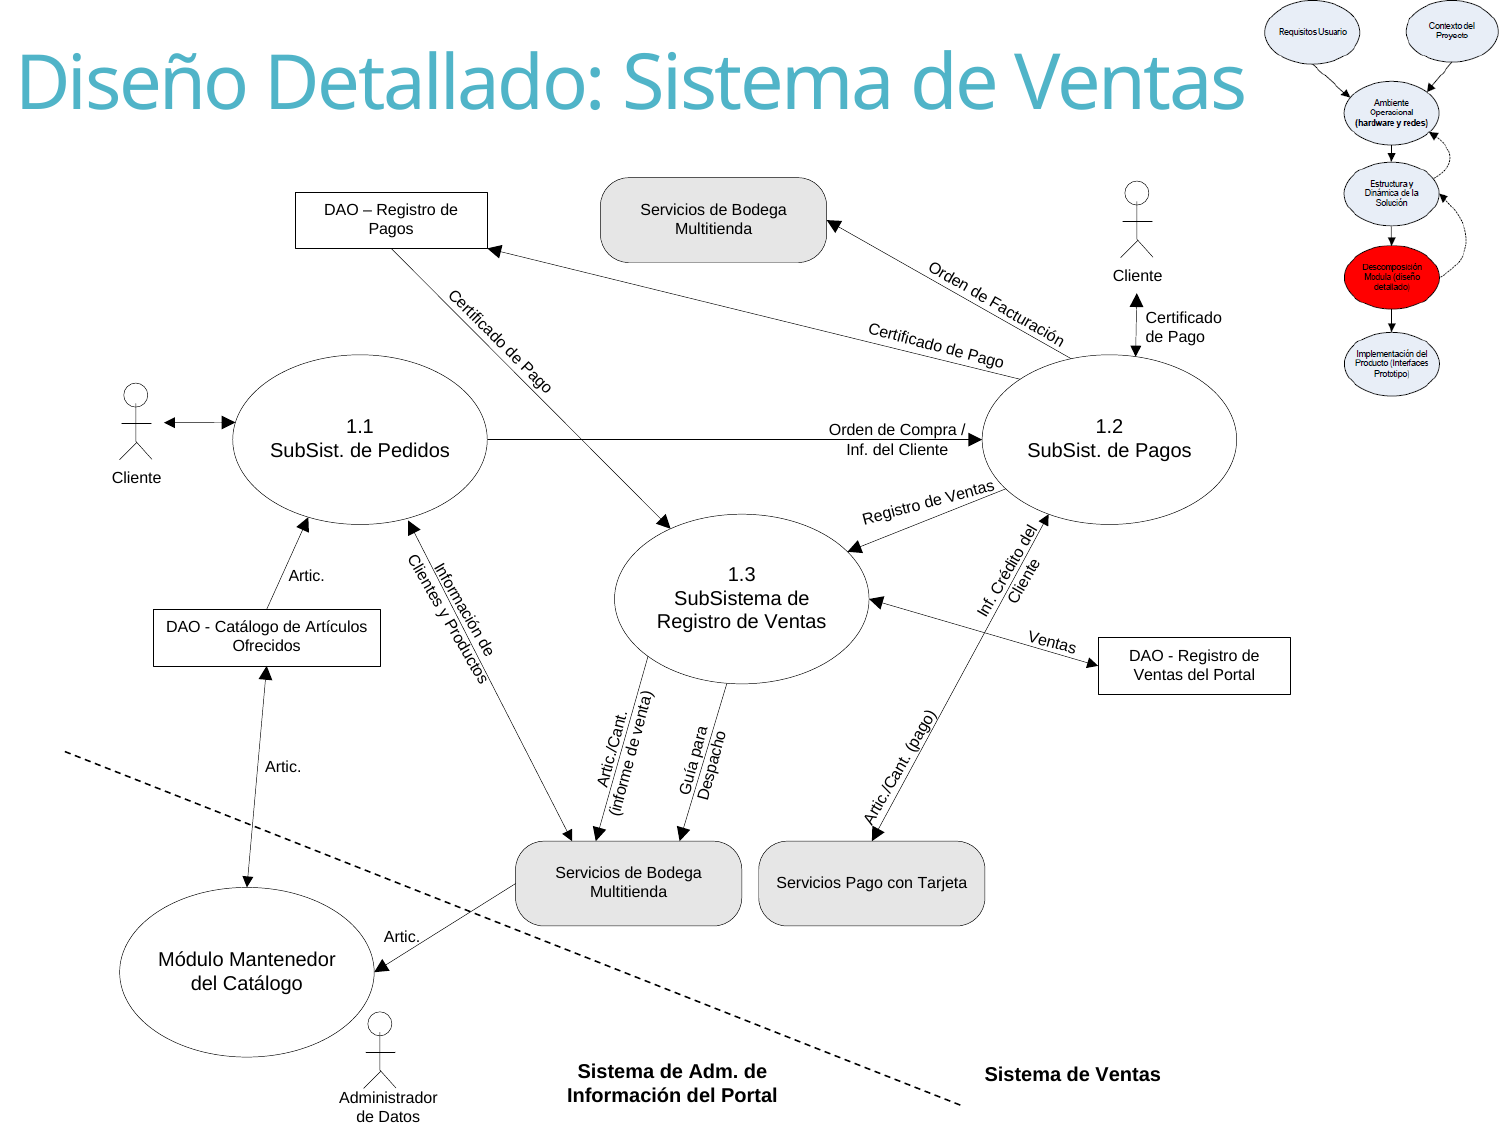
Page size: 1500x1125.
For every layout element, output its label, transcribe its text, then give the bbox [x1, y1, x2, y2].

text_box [64, 174, 1294, 1125]
title Diseño Detallado: Sistema de Ventas [0, 7, 1263, 161]
picture [1263, 0, 1500, 398]
